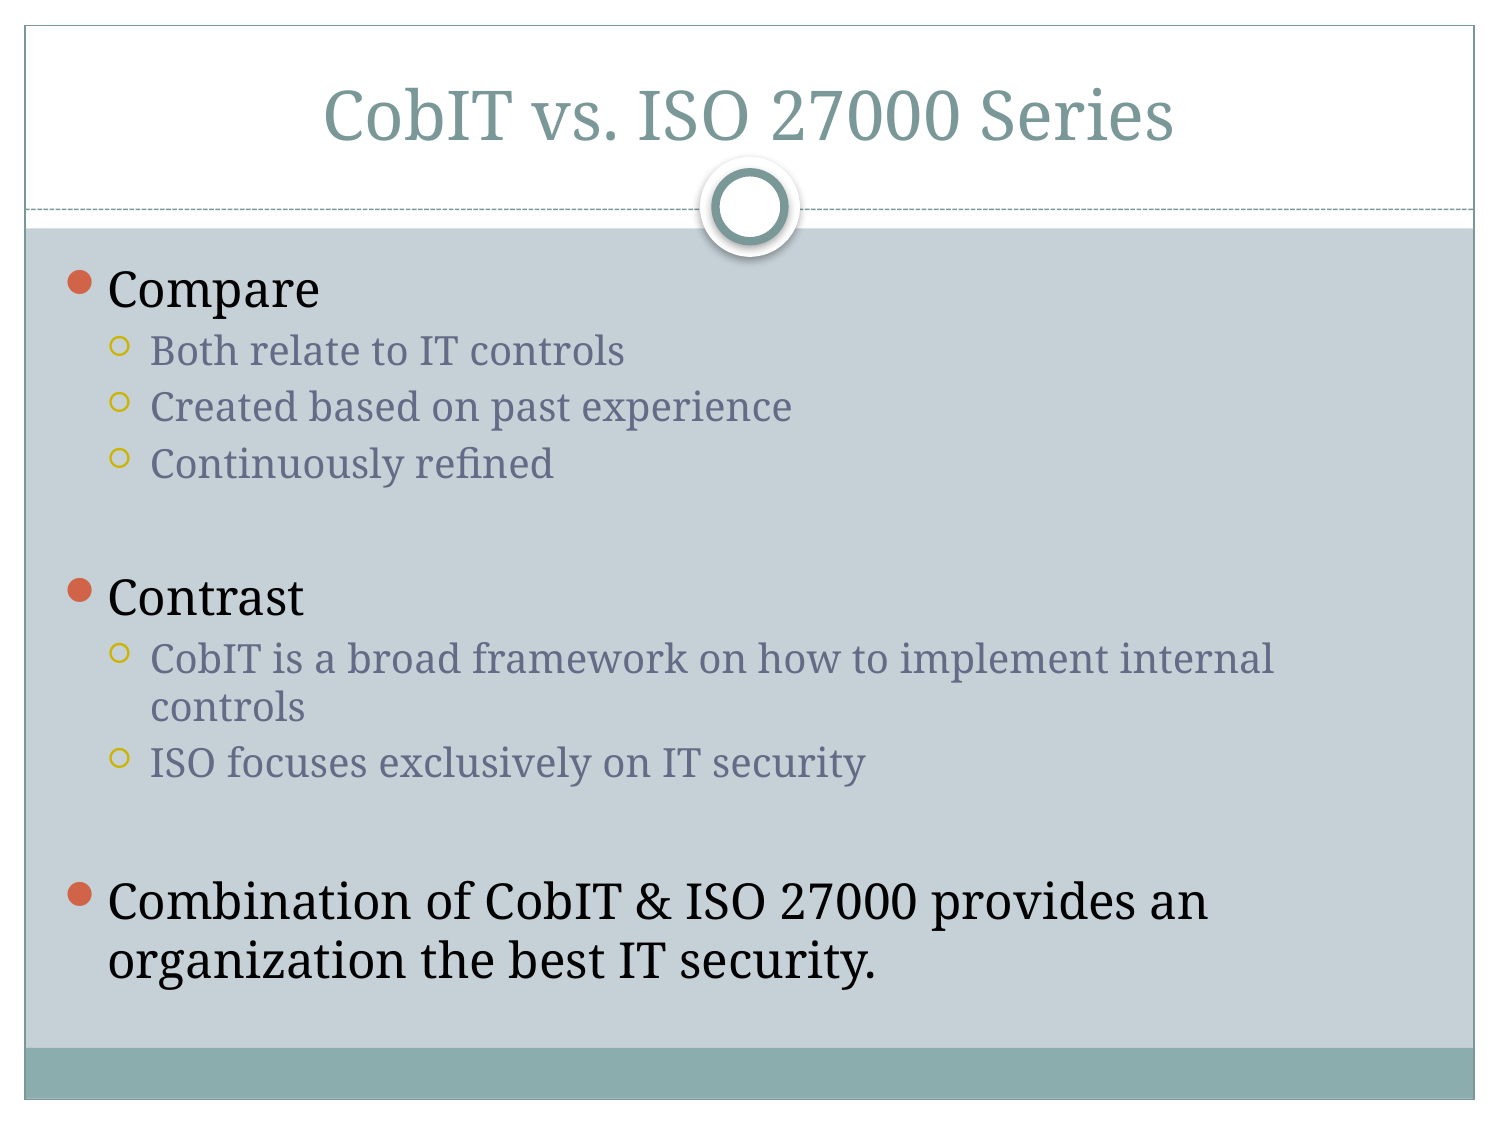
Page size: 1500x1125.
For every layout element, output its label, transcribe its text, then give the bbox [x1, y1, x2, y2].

title CobIT vs. ISO 27000 Series [49, 37, 1450, 162]
list Compare Both relate to IT controls Created based on past experience Continuously refined Contrast CobIT is a broad framework on how to implement internal controls ISO focuses exclusively on IT security Combination of CobIT & ISO 27000 provides an organization the best IT security. [49, 250, 1445, 1001]
